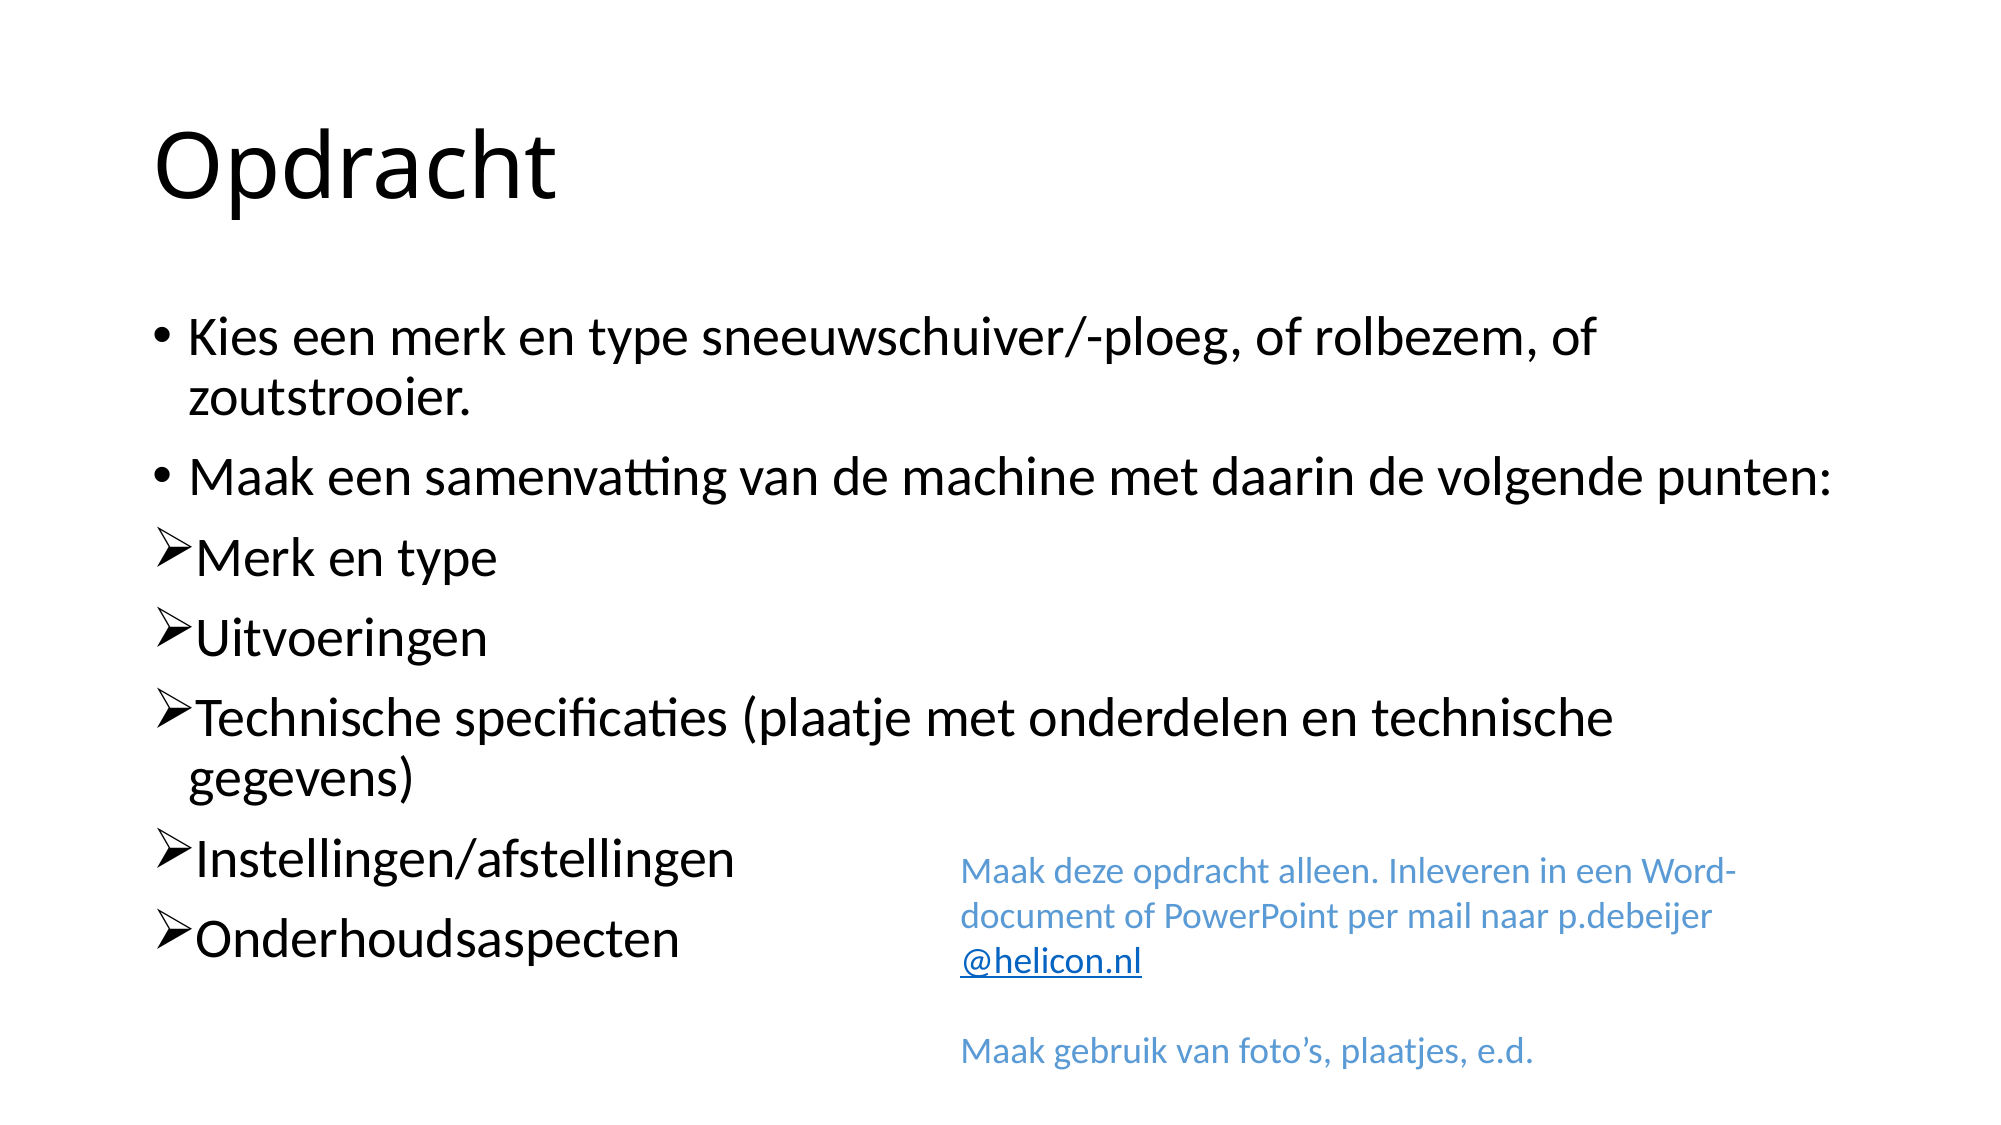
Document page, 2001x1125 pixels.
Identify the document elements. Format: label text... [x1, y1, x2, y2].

text_box Maak deze opdracht alleen. Inleveren in een Word-document of PowerPoint per mail naar p.debeijer@helicon.nl Maak gebruik van foto’s, plaatjes, e.d. [945, 838, 1805, 1079]
title Opdracht [137, 59, 1863, 278]
list Kies een merk en type sneeuwschuiver/-ploeg, of rolbezem, of zoutstrooier. Maak een samenvatting van de machine met daarin de volgende punten: Merk en type Uitvoeringen Technische specificaties (plaatje met onderdelen en technische gegevens) Instellingen/afstellingen Onderhoudsaspecten [137, 299, 1863, 1014]
